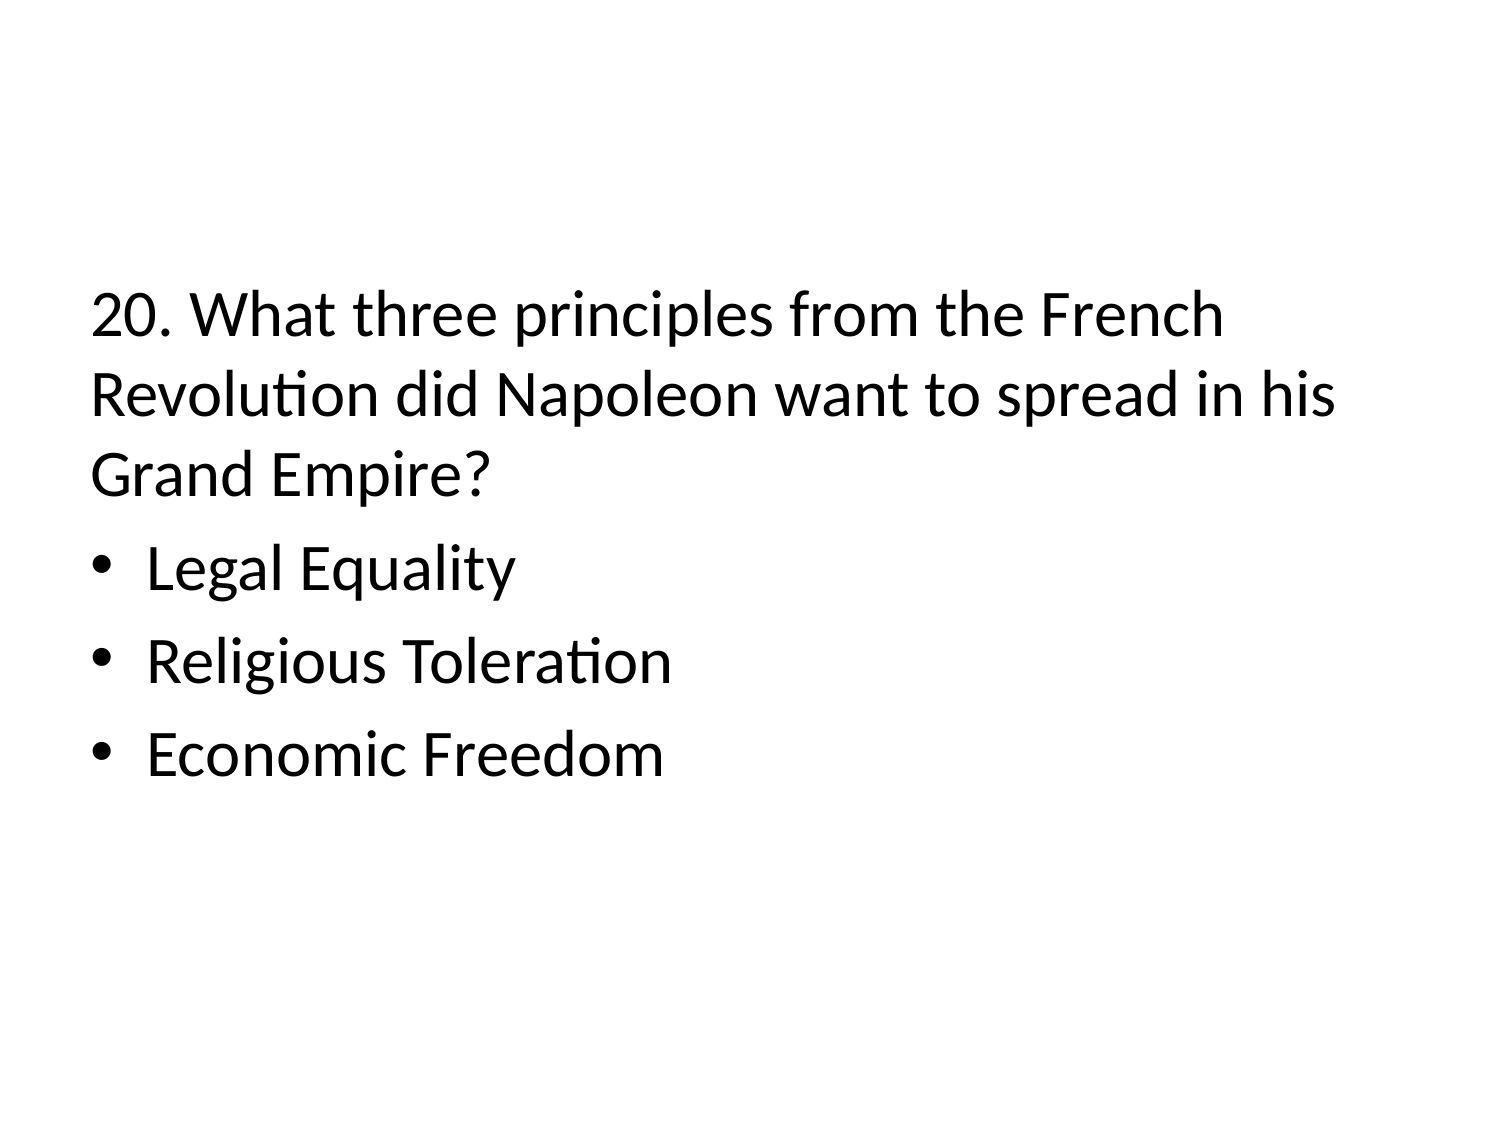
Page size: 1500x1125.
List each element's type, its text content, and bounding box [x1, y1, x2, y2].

list 20. What three principles from the French Revolution did Napoleon want to spread in his Grand Empire? Legal Equality Religious Toleration Economic Freedom [75, 262, 1425, 1005]
